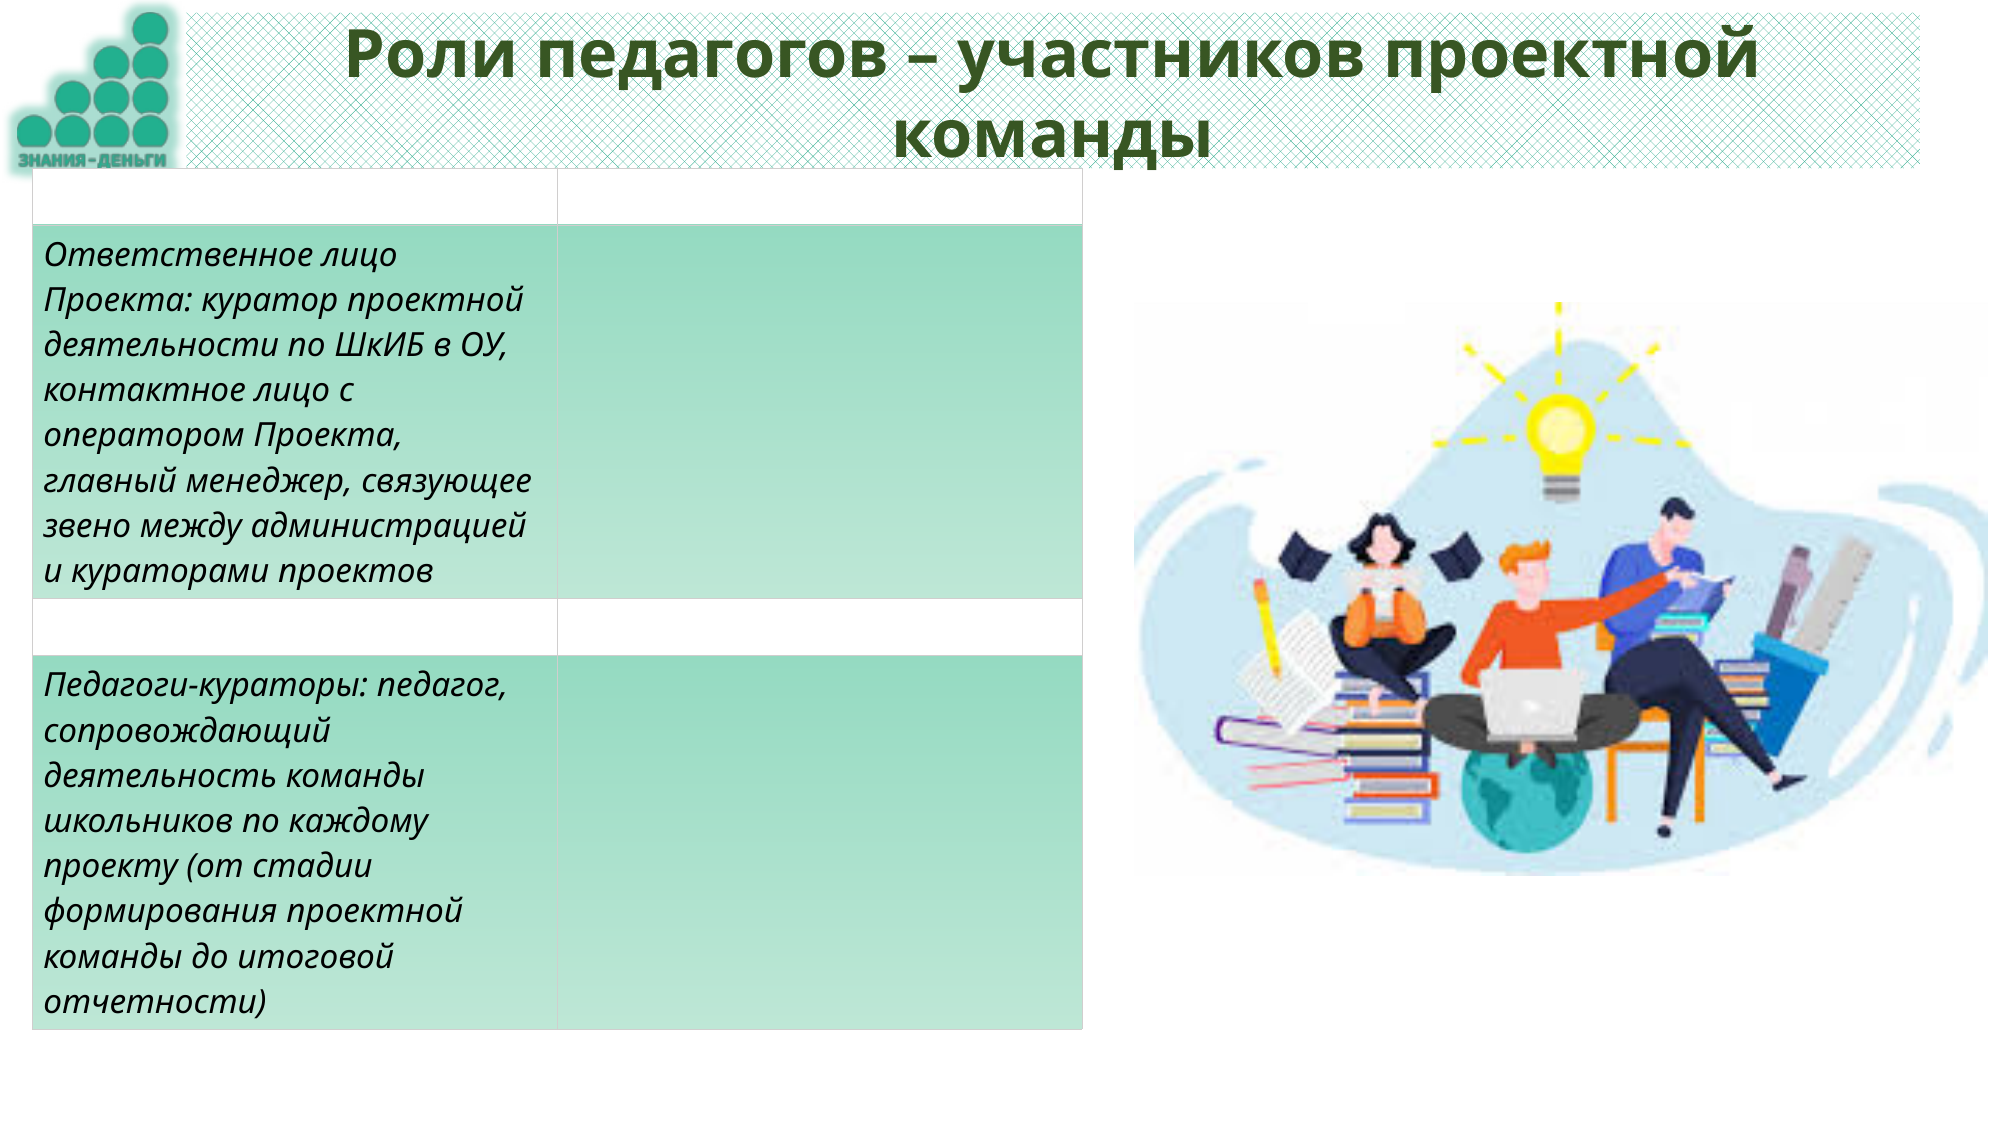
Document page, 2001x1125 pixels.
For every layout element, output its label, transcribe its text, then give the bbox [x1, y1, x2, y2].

table_cell [558, 656, 1082, 1029]
table_cell [558, 226, 1082, 598]
table_header [33, 169, 557, 225]
picture [17, 12, 170, 169]
table_cell Педагоги-кураторы: педагог, сопровождающий деятельность команды школьников по каждому проекту (от стадии формирования проектной команды до итоговой отчетности) [33, 656, 557, 1029]
table_cell Ответственное лицо Проекта: куратор проектной деятельности по ШкИБ в ОУ, контактное лицо с оператором Проекта, главный менеджер, связующее звено между администрацией и кураторами проектов [33, 226, 557, 598]
table_cell [33, 599, 557, 655]
text_box Роли педагогов – участников проектной команды [186, 12, 1920, 169]
table_header [558, 169, 1082, 225]
picture [1133, 302, 1988, 876]
table_cell [558, 599, 1082, 655]
